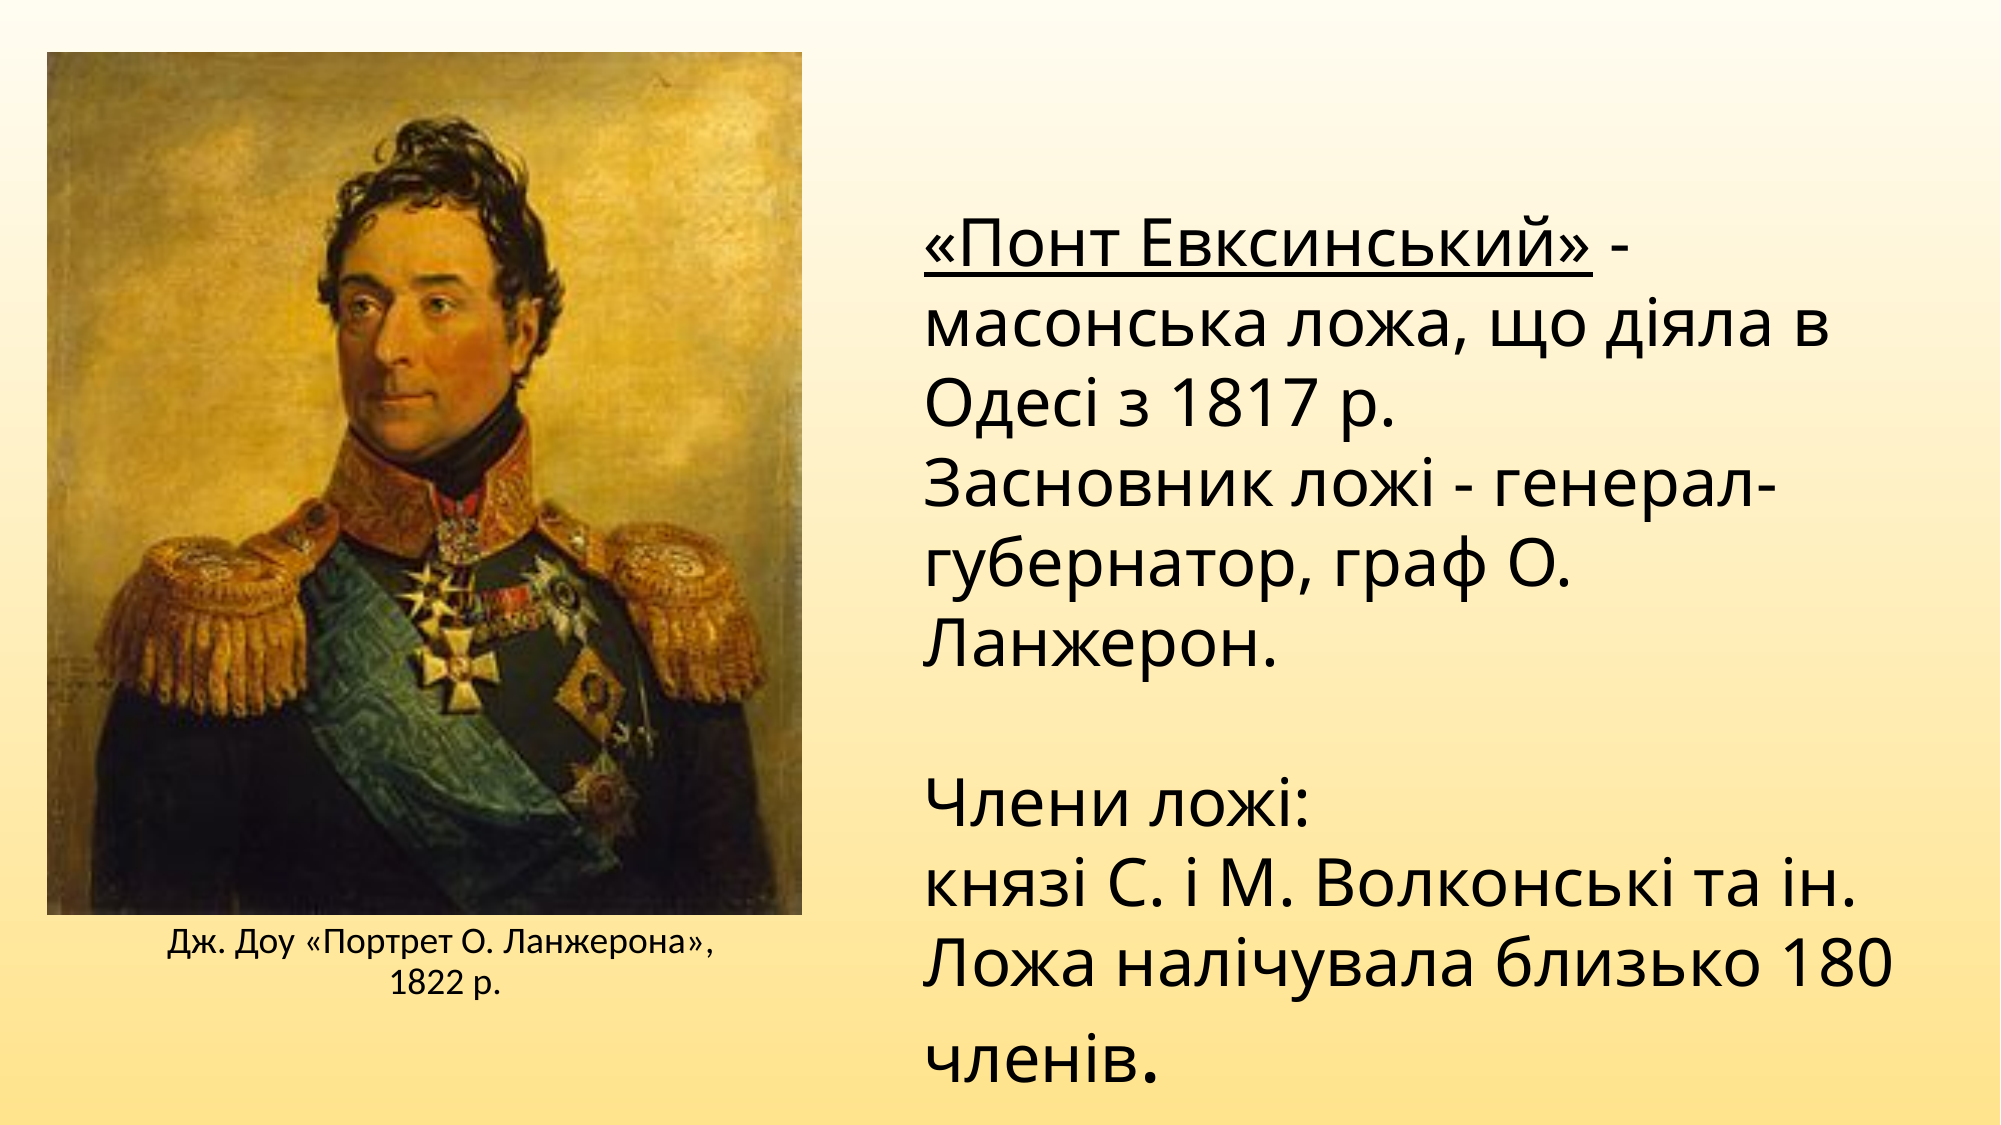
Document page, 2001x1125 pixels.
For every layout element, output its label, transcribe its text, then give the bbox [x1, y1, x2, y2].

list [47, 52, 802, 915]
title Дж. Доу «Портрет О. Ланжерона», 1822 р. [24, 914, 867, 1010]
text_box «Понт Евксинський» - масонська ложа, що діяла в Одесі з 1817 р. Засновник ложі - генерал-губернатор, граф О. Ланжерон. Члени ложі: князі С. і М. Волконські та ін. Ложа налічувала близько 180 членів. [909, 192, 1953, 1107]
